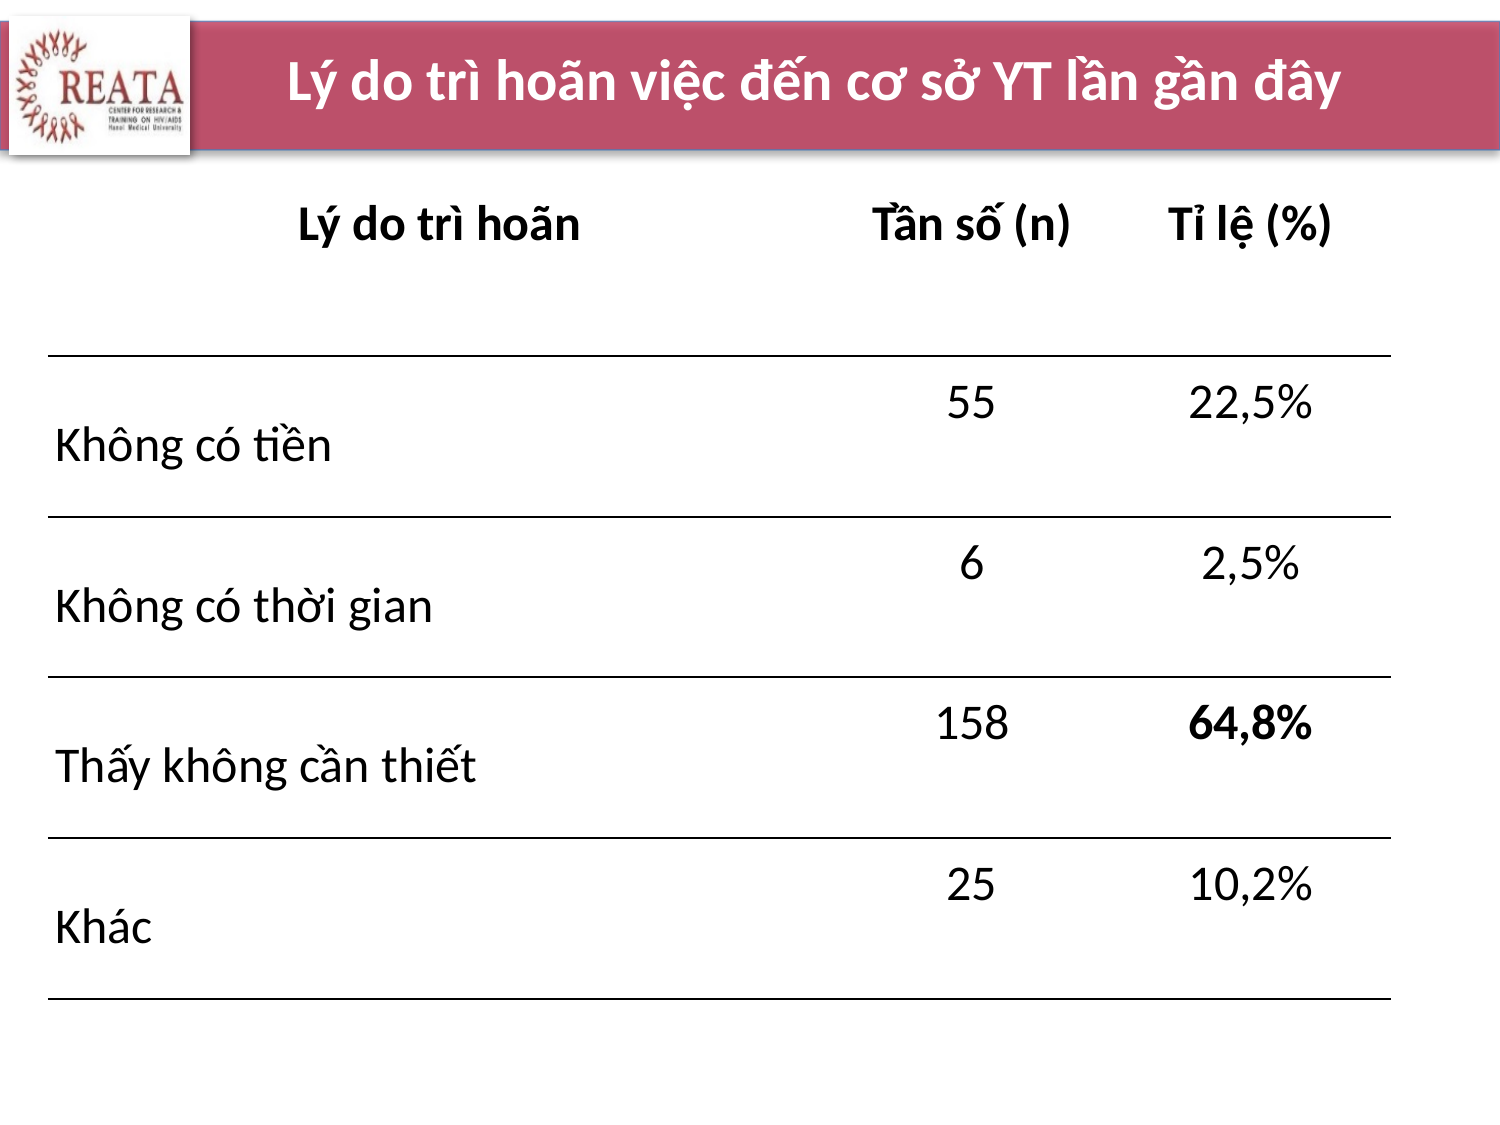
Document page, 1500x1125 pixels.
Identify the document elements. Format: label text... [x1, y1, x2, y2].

title Lý do trì hoãn việc đến cơ sở YT lần gần đây [204, 37, 1425, 135]
picture [9, 16, 190, 155]
table_cell 55 [832, 357, 1111, 516]
table_cell Không có tiền [48, 357, 832, 516]
table_cell Thấy không cần thiết [48, 678, 832, 837]
table_header Tần số (n) [832, 178, 1111, 355]
table_cell 10,2% [1111, 839, 1391, 998]
table_cell 2,5% [1111, 518, 1391, 676]
table_cell 6 [832, 518, 1111, 676]
table_cell 22,5% [1111, 357, 1391, 516]
table_header Lý do trì hoãn [48, 178, 832, 355]
table_cell 64,8% [1111, 678, 1391, 837]
table_cell 25 [832, 839, 1111, 998]
table_cell Khác [48, 839, 832, 998]
table_header Tỉ lệ (%) [1111, 178, 1391, 355]
table_cell 158 [832, 678, 1111, 837]
table_cell Không có thời gian [48, 518, 832, 676]
